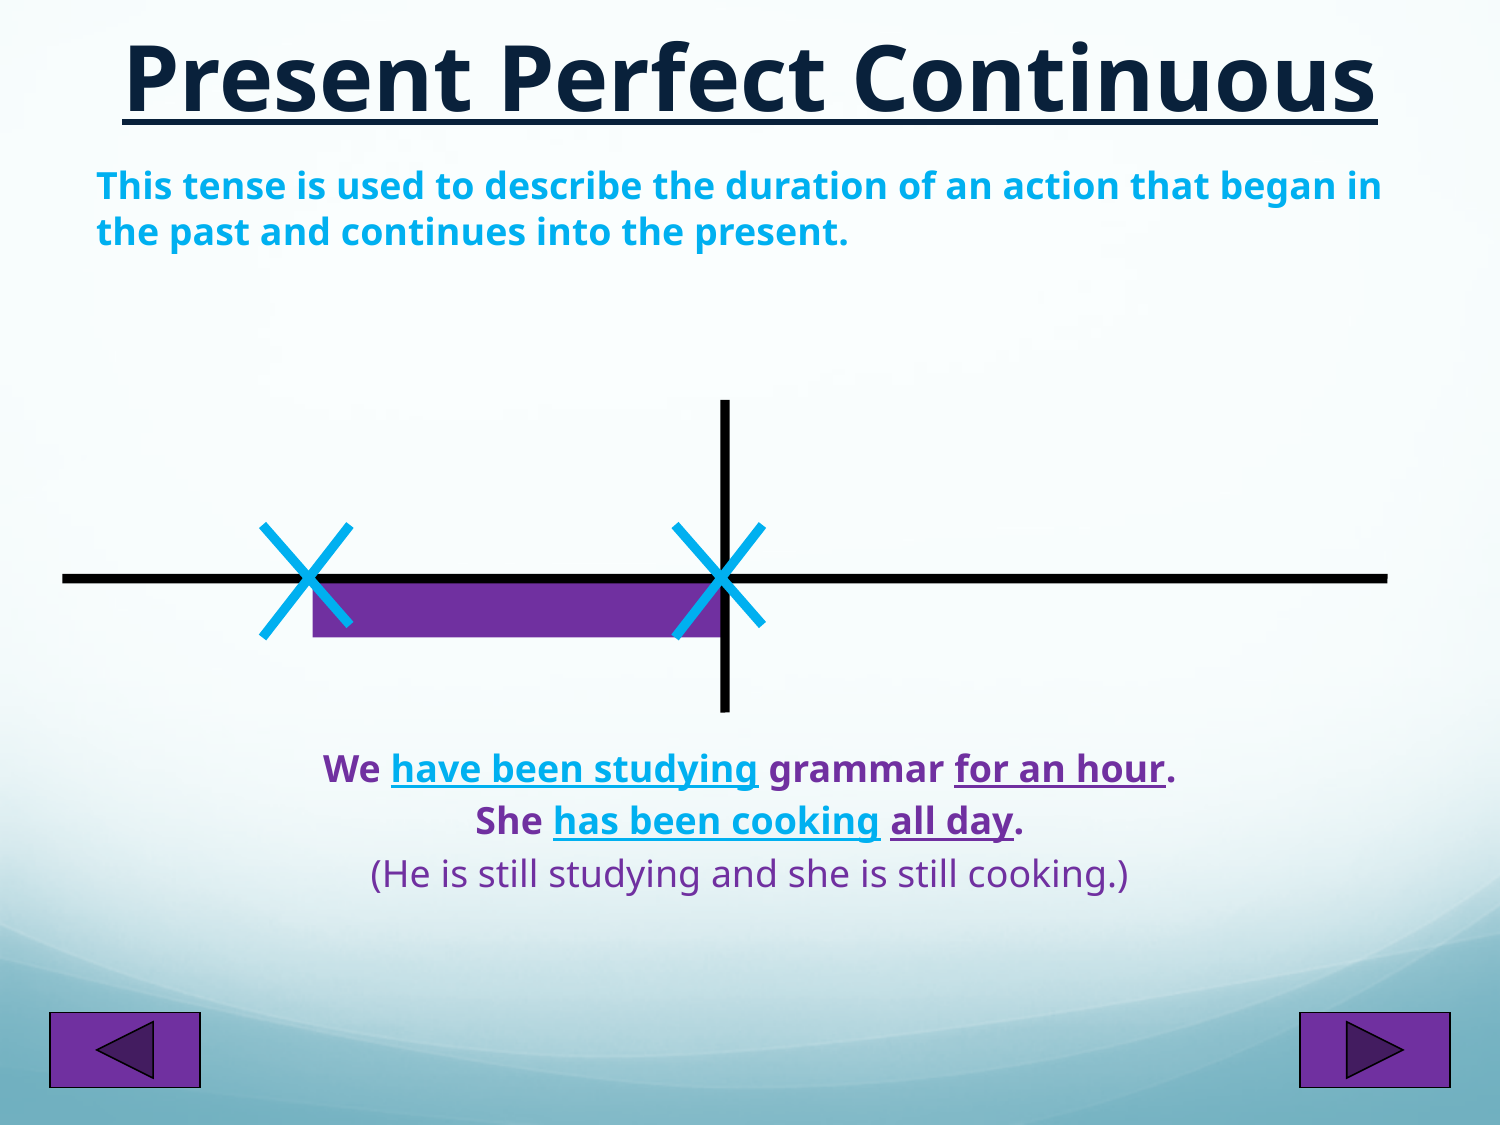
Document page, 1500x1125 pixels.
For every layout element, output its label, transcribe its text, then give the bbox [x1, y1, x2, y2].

text_box This tense is used to describe the duration of an action that began in the past and continues into the present. [24, 149, 1450, 413]
text_box [1299, 1012, 1450, 1088]
text_box [49, 1012, 200, 1088]
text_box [61, 399, 1388, 713]
text_box Present Perfect Continuous [12, 12, 1488, 138]
text_box We have been studying grammar for an hour. She has been cooking all day. (He is still studying and she is still cooking.) [0, 737, 1500, 888]
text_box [674, 524, 763, 638]
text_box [261, 524, 351, 638]
